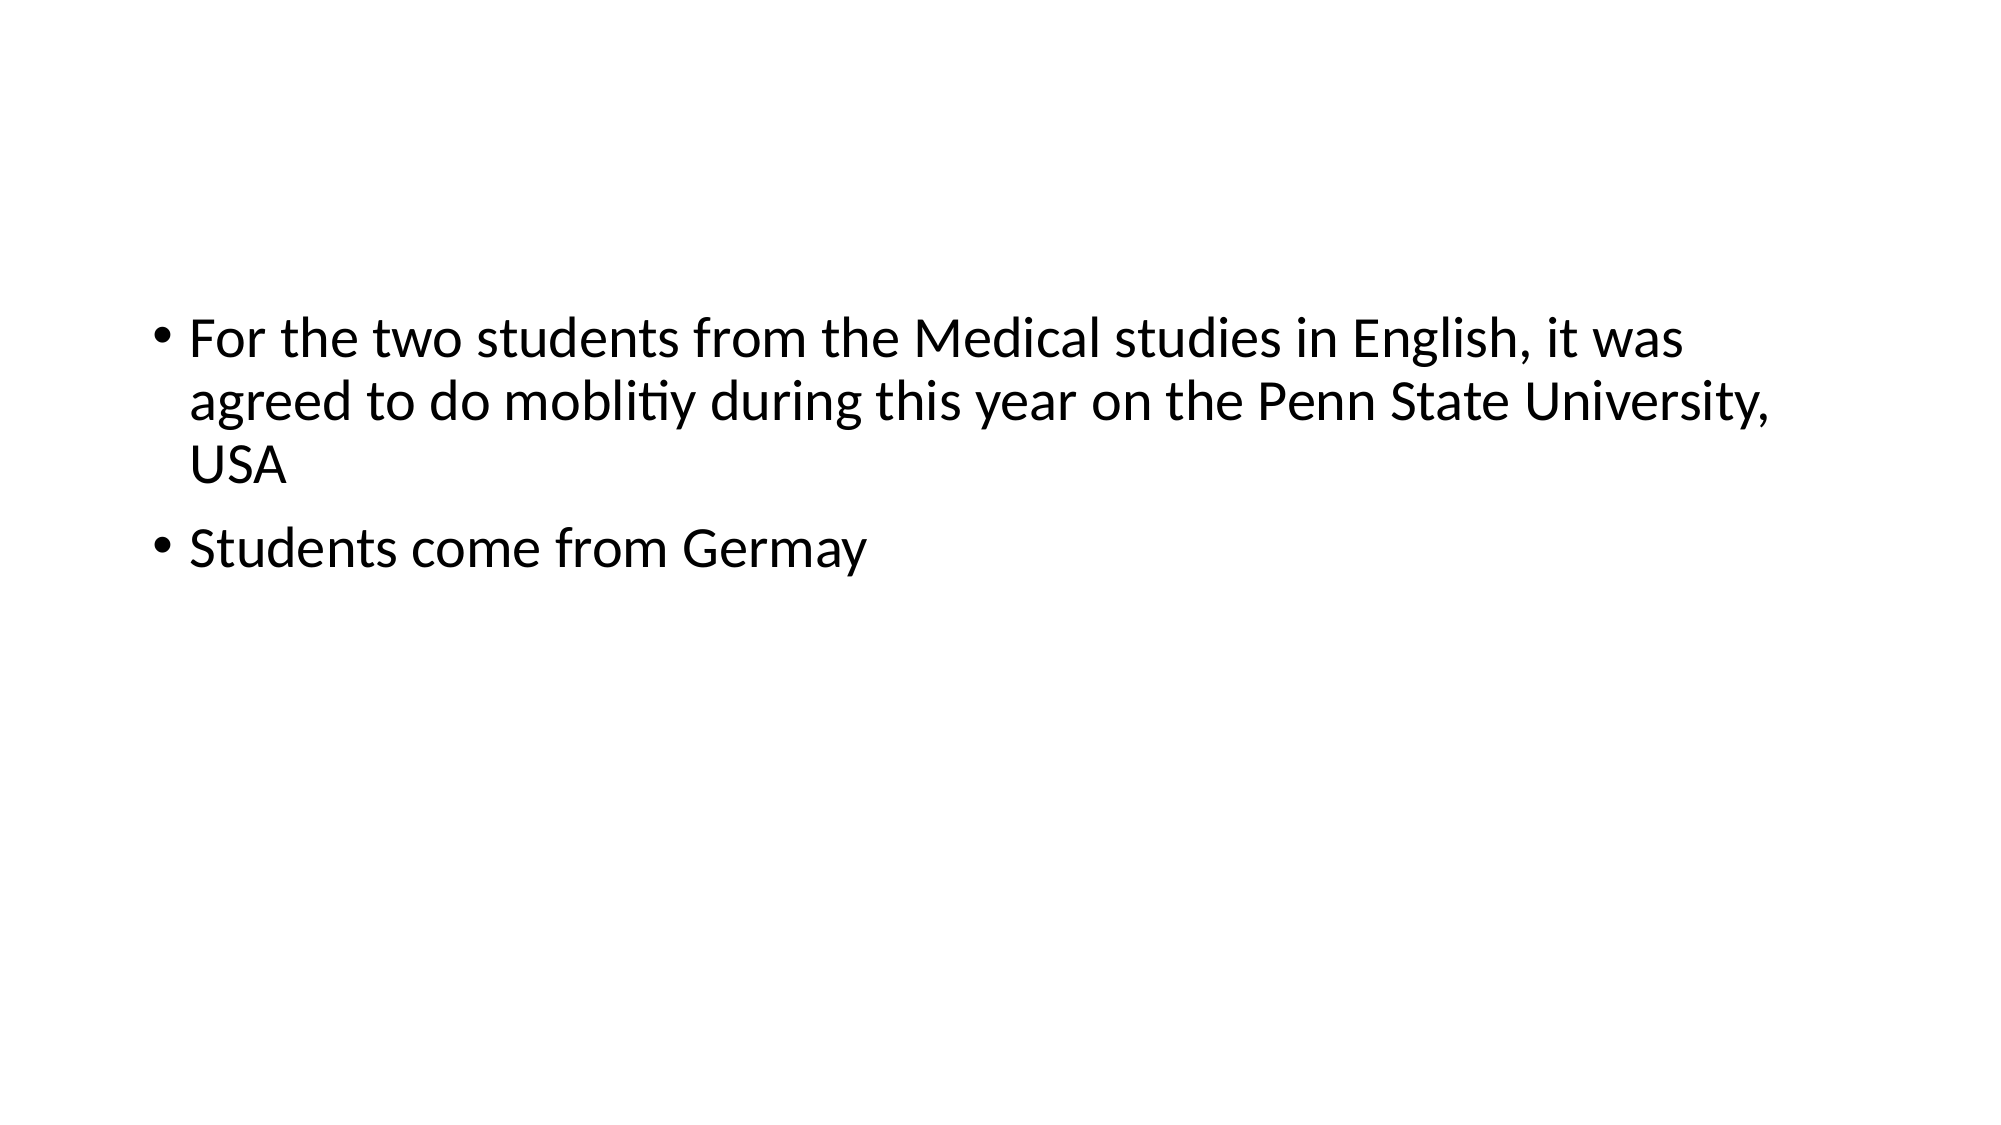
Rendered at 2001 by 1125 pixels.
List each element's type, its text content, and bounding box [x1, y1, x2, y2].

list For the two students from the Medical studies in English, it was agreed to do moblitiy during this year on the Penn State University, USA Students come from Germay [137, 299, 1863, 1014]
